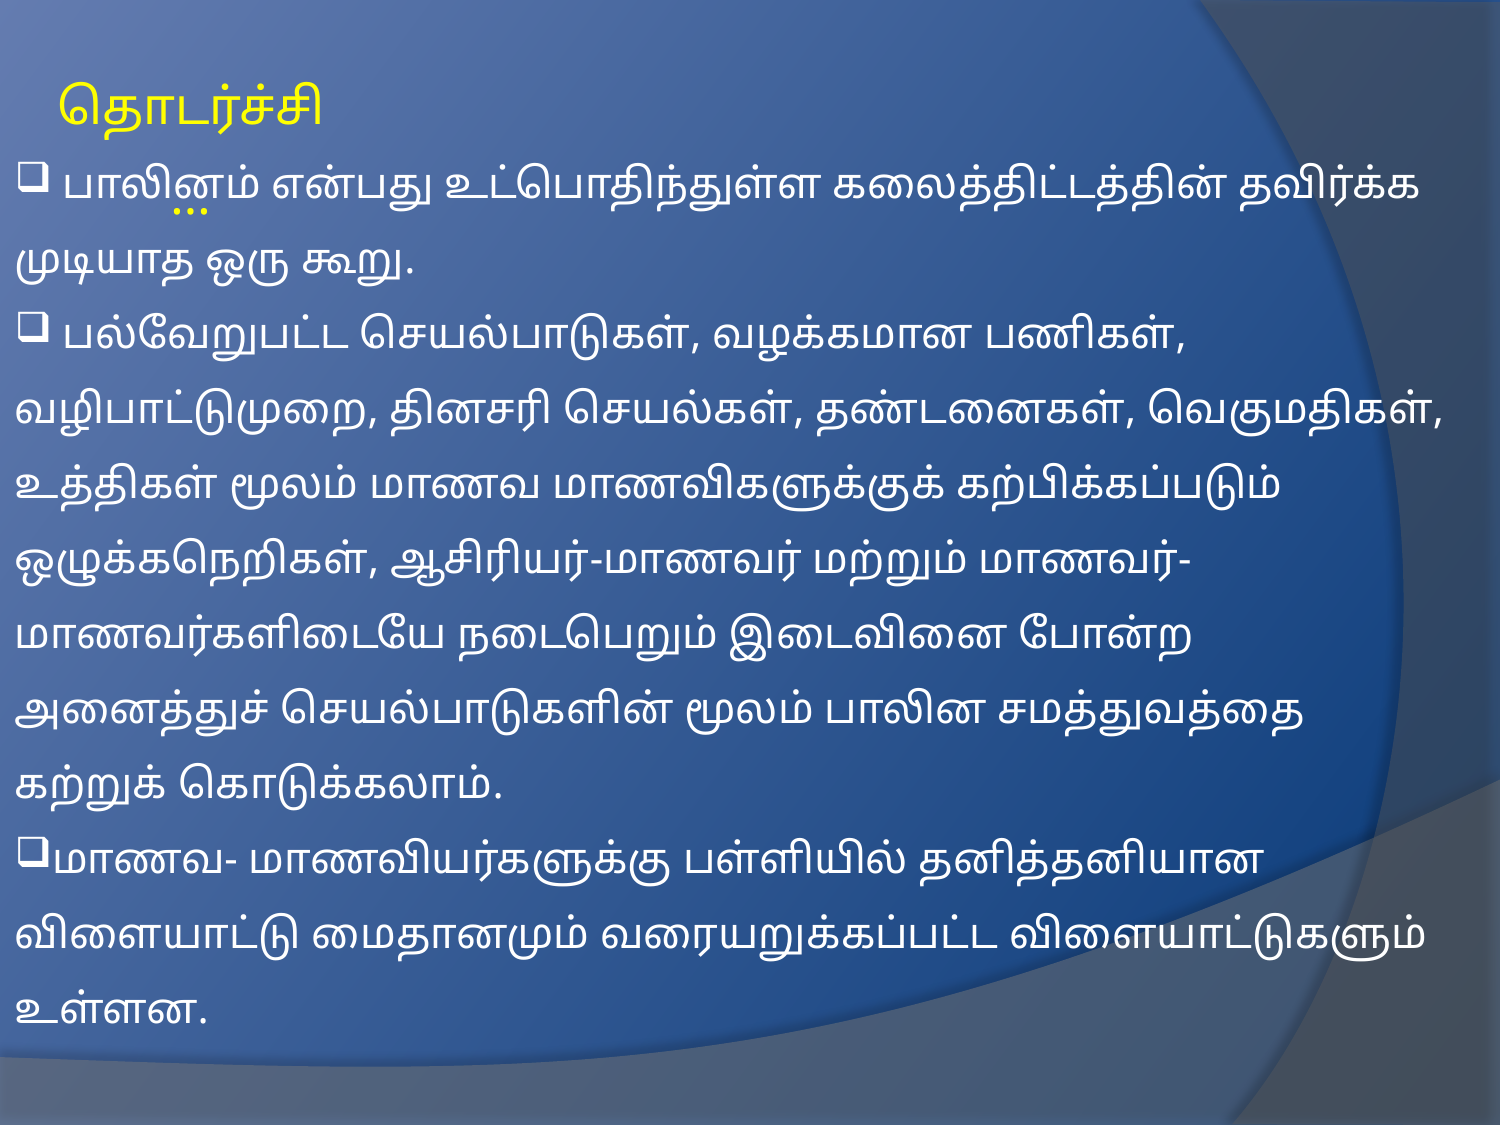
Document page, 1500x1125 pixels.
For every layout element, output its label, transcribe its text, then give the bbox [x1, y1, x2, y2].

text_box பாலினம் என்பது உட்பொதிந்துள்ள கலைத்திட்டத்தின் தவிர்க்க முடியாத ஒரு கூறு. பல்வேறுபட்ட செயல்பாடுகள், வழக்கமான பணிகள், வழிபாட்டுமுறை, தினசரி செயல்கள், தண்டனைகள், வெகுமதிகள், உத்திகள் மூலம் மாணவ மாணவிகளுக்குக் கற்பிக்கப்படும் ஒழுக்கநெறிகள், ஆசிரியர்-மாணவர் மற்றும் மாணவர்-மாணவர்களிடையே நடைபெறும் இடைவினை போன்ற அனைத்துச் செயல்பாடுகளின் மூலம் பாலின சமத்துவத்தை கற்றுக் கொடுக்கலாம். மாணவ- மாணவியர்களுக்கு பள்ளியில் தனித்தனியான விளையாட்டு மைதானமும் வரையறுக்கப்பட்ட விளையாட்டுகளும் உள்ளன. [0, 124, 1463, 1040]
text_box தொடர்ச்சி... [37, 37, 344, 233]
